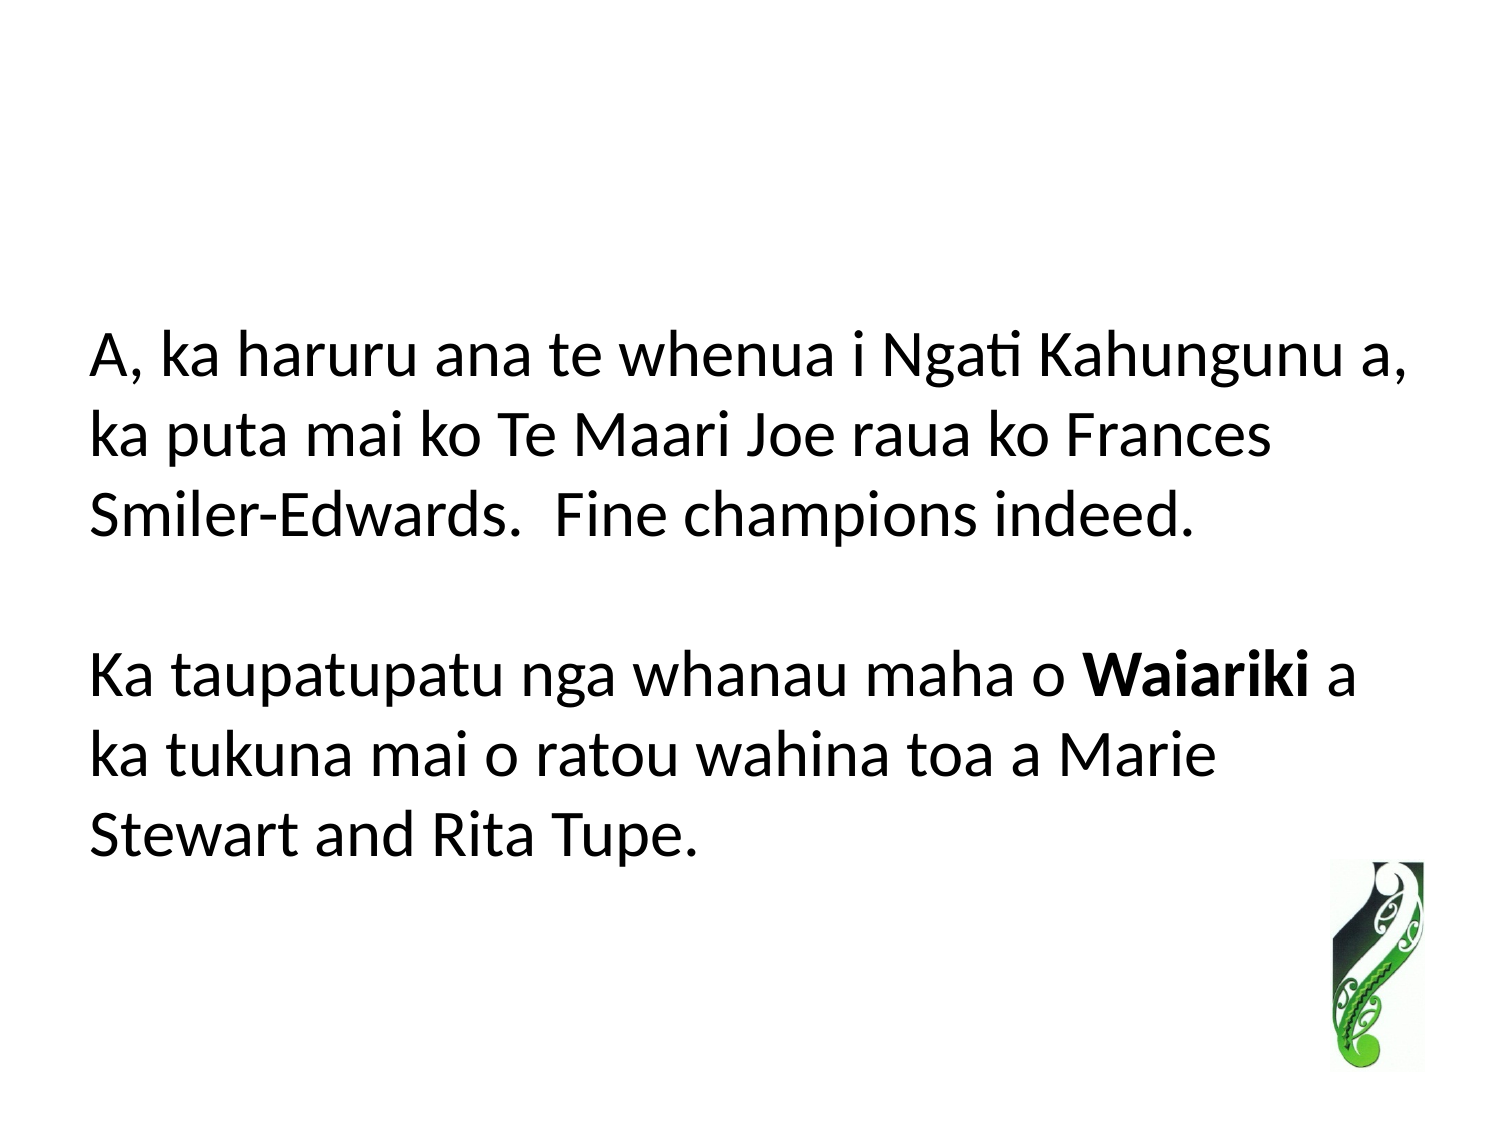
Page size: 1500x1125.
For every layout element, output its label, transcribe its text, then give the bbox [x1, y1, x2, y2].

picture [1330, 859, 1426, 1073]
text_box A, ka haruru ana te whenua i Ngati Kahungunu a, ka puta mai ko Te Maari Joe raua ko Frances Smiler-Edwards. Fine champions indeed. Ka taupatupatu nga whanau maha o Waiariki a ka tukuna mai o ratou wahina toa a Marie Stewart and Rita Tupe. [75, 302, 1434, 878]
